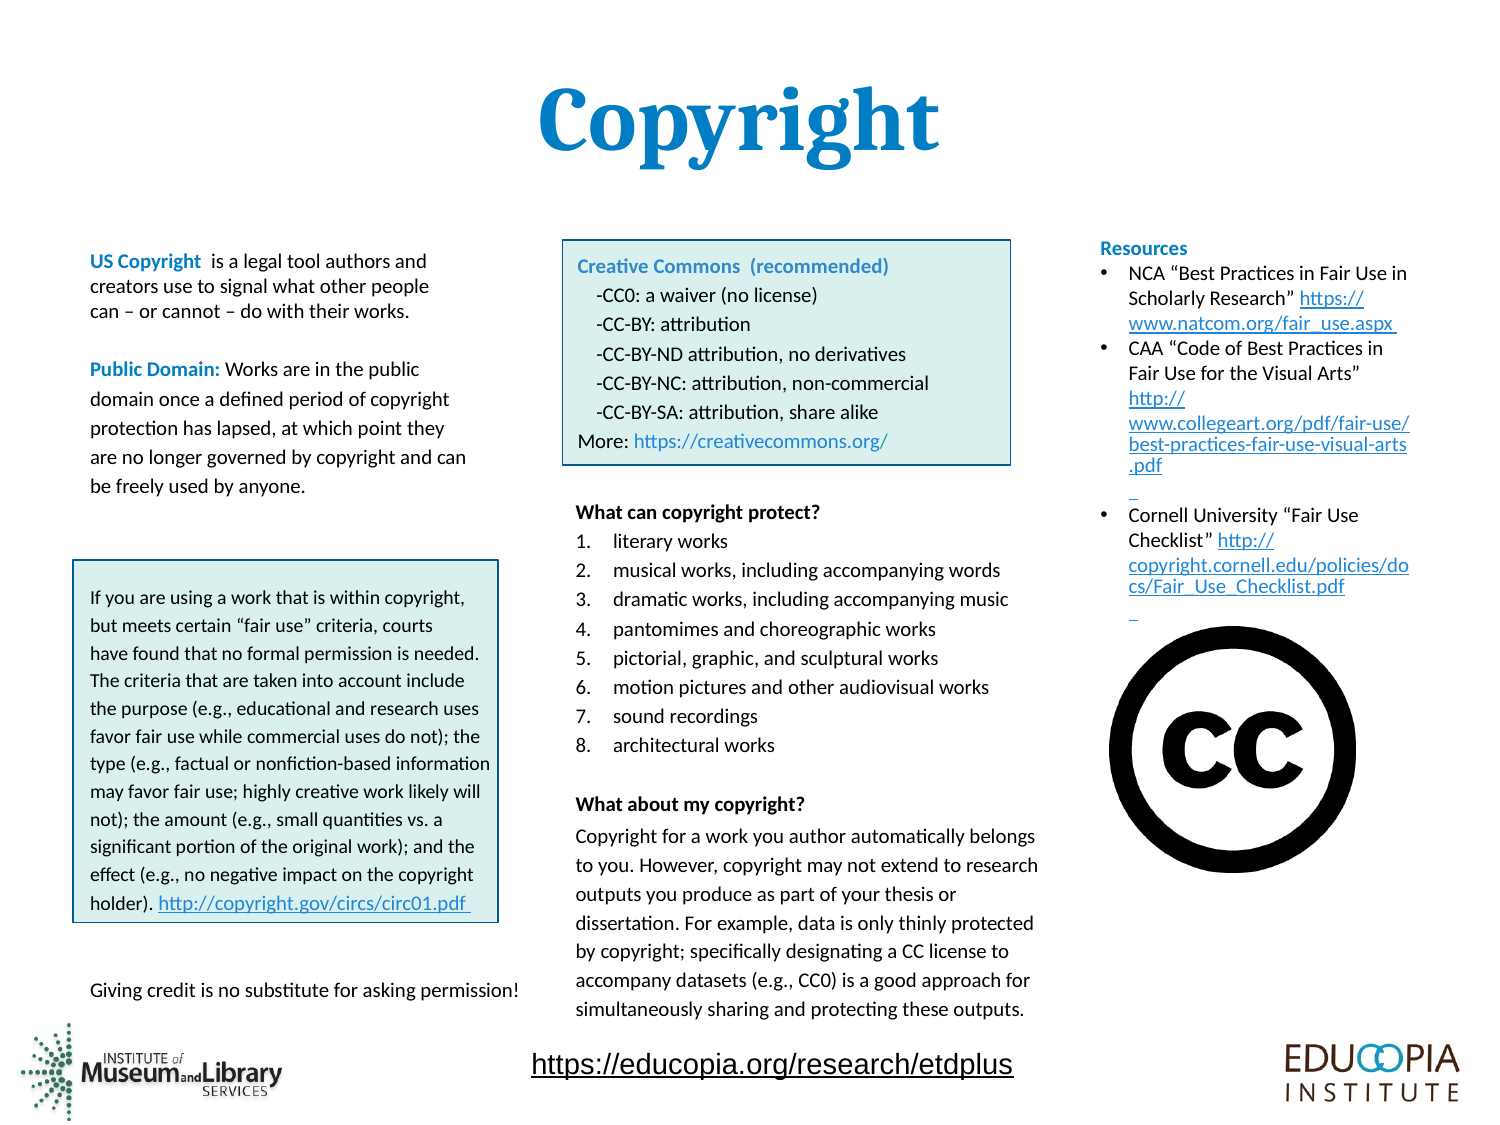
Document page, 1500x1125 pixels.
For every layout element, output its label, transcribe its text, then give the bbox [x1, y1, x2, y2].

text_box Creative Commons (recommended) -CC0: a waiver (no license) -CC-BY: attribution -CC-BY-ND attribution, no derivatives -CC-BY-NC: attribution, non-commercial -CC-BY-SA: attribution, share alike More: https://creativecommons.org/ [562, 240, 1011, 465]
text_box https://educopia.org/research/etdplus [516, 1037, 1038, 1088]
text_box Resources NCA “Best Practices in Fair Use in Scholarly Research” https://www.natcom.org/fair_use.aspx CAA “Code of Best Practices in Fair Use for the Visual Arts” http://www.collegeart.org/pdf/fair-use/best-practices-fair-use-visual-arts.pdf Cornell University “Fair Use Checklist” http://copyright.cornell.edu/policies/docs/Fair_Use_Checklist.pdf [1085, 227, 1425, 592]
picture [20, 1023, 282, 1121]
text_box What can copyright protect? literary works musical works, including accompanying words dramatic works, including accompanying music pantomimes and choreographic works pictorial, graphic, and sculptural works motion pictures and other audiovisual works sound recordings architectural works What about my copyright? Copyright for a work you author automatically belongs to you. However, copyright may not extend to research outputs you produce as part of your thesis or dissertation. For example, data is only thinly protected by copyright; specifically designating a CC license to accompany datasets (e.g., CC0) is a good approach for simultaneously sharing and protecting these outputs. [560, 483, 1073, 1031]
picture [1109, 626, 1356, 873]
list US Copyright is a legal tool authors and creators use to signal what other people can – or cannot – do with their works. Public Domain: Works are in the public domain once a defined period of copyright protection has lapsed, at which point they are no longer governed by copyright and can be freely used by anyone. If you are using a work that is within copyright, but meets certain “fair use” criteria, courts have found that no formal permission is needed. The criteria that are taken into account include the purpose (e.g., educational and research uses favor fair use while commercial uses do not); the type (e.g., factual or nonfiction-based information may favor fair use; highly creative work likely will not); the amount (e.g., small quantities vs. a significant portion of the original work); and the effect (e.g., no negative impact on the copyright holder). http://copyright.gov/circs/circ01.pdf Giving credit is no substitute for asking permission! [75, 240, 1425, 983]
title Copyright [75, 20, 1425, 208]
picture [1285, 1043, 1460, 1102]
